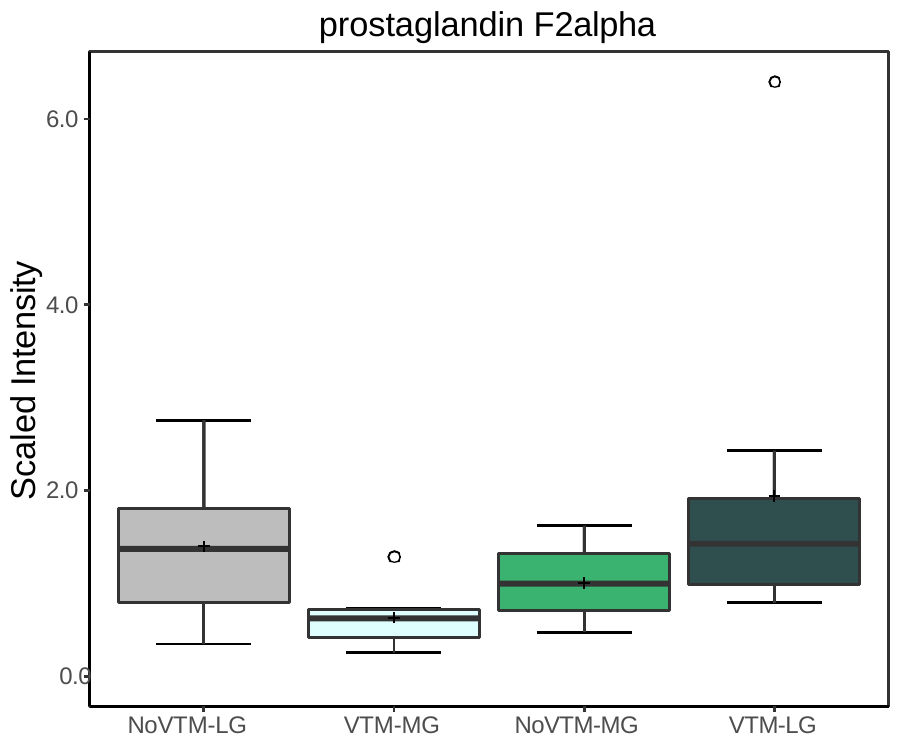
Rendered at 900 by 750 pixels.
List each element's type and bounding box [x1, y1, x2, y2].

text_box [1, 256, 82, 504]
text_box [44, 101, 82, 132]
text_box [316, 0, 661, 44]
footer [57, 661, 95, 750]
text_box [83, 50, 891, 738]
slide_number [125, 713, 257, 750]
